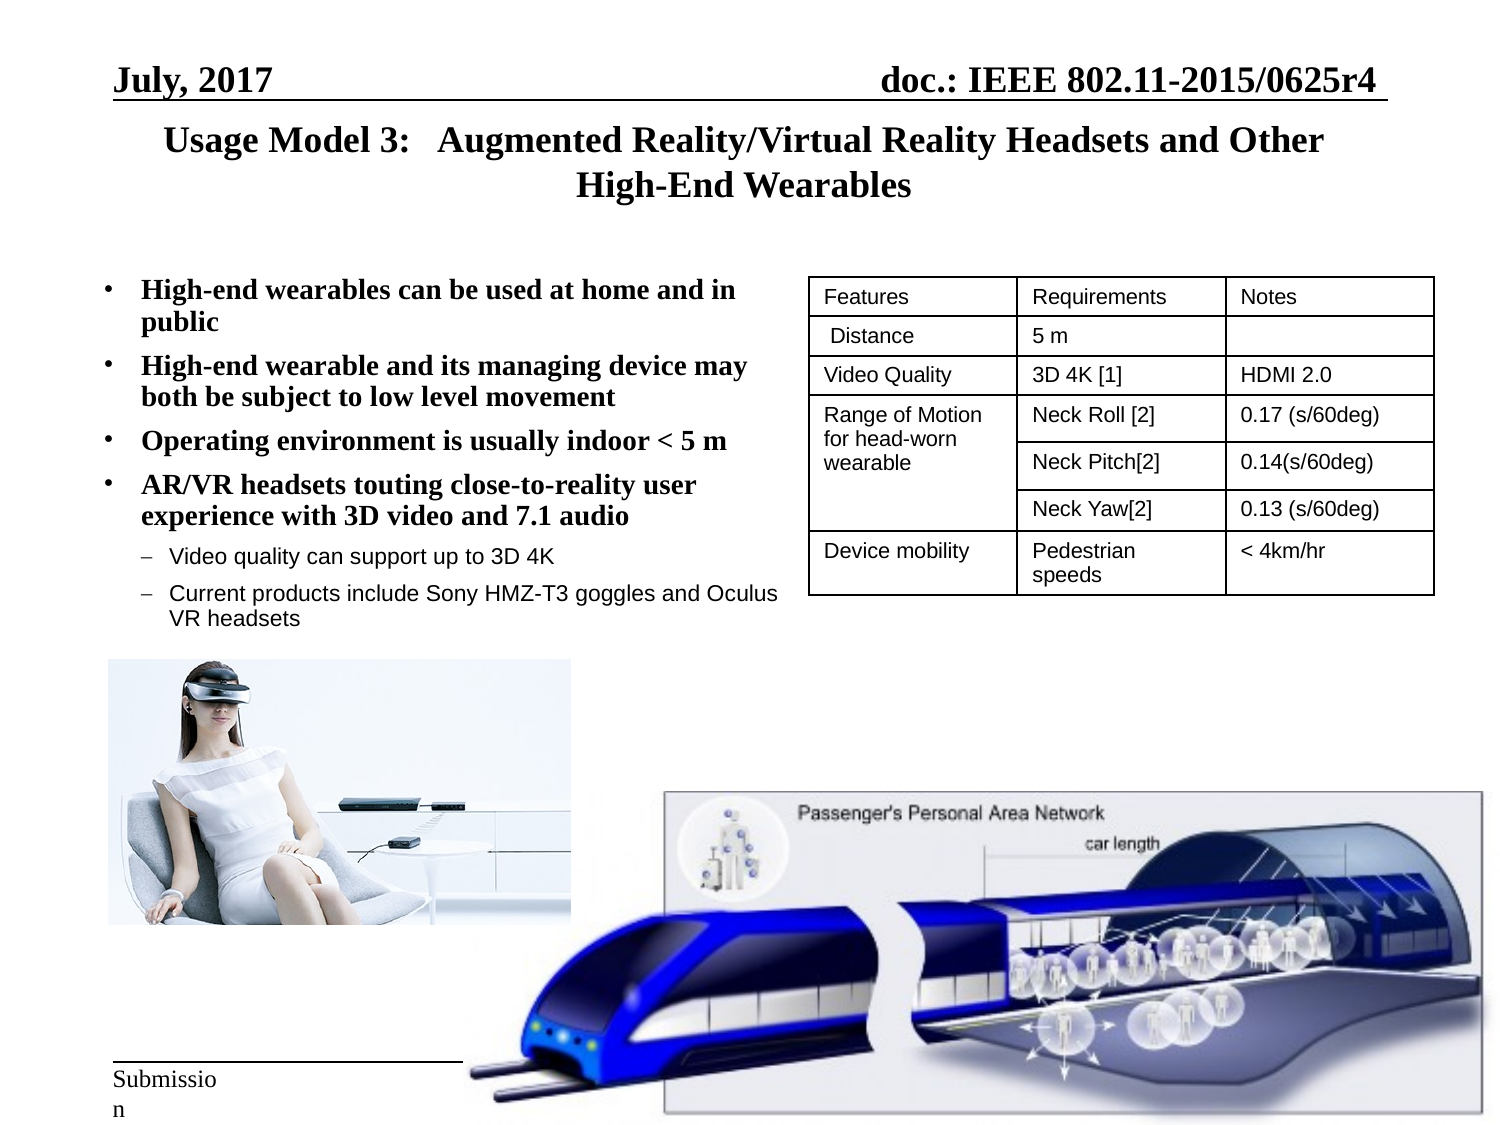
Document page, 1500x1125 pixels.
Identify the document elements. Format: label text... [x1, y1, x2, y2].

table_cell HDMI 2.0 [1227, 357, 1433, 394]
table_header Features [810, 278, 1016, 315]
table_cell Neck Yaw[2] [1018, 491, 1225, 530]
table_header Requirements [1018, 278, 1225, 315]
table_cell < 4km/hr [1227, 532, 1433, 594]
picture [108, 659, 1500, 1125]
table_cell Device mobility [810, 532, 1016, 594]
table_cell Distance [810, 317, 1016, 355]
table_cell 0.17 (s/60deg) [1227, 396, 1433, 441]
table_cell Neck Roll [2] [1018, 396, 1225, 441]
table_cell Range of Motion for head-worn wearable [810, 396, 1016, 530]
table_cell 5 m [1018, 317, 1225, 355]
table_header Notes [1227, 278, 1433, 315]
list High-end wearables can be used at home and in public High-end wearable and its managing device may both be subject to low level movement Operating environment is usually indoor < 5 m AR/VR headsets touting close-to-reality user experience with 3D video and 7.1 audio Video quality can support up to 3D 4K Current products include Sony HMZ-T3 goggles and Oculus VR headsets [88, 267, 821, 988]
title Usage Model 3: Augmented Reality/Virtual Reality Headsets and Other High-End Wearables [147, 112, 1341, 209]
table_cell Neck Pitch[2] [1018, 443, 1225, 489]
table_cell 0.13 (s/60deg) [1227, 491, 1433, 530]
table_cell Video Quality [810, 357, 1016, 394]
table_cell Pedestrian speeds [1018, 532, 1225, 594]
table_cell 3D 4K [1] [1018, 357, 1225, 394]
table_cell [1227, 317, 1433, 355]
table_cell 0.14(s/60deg) [1227, 443, 1433, 489]
